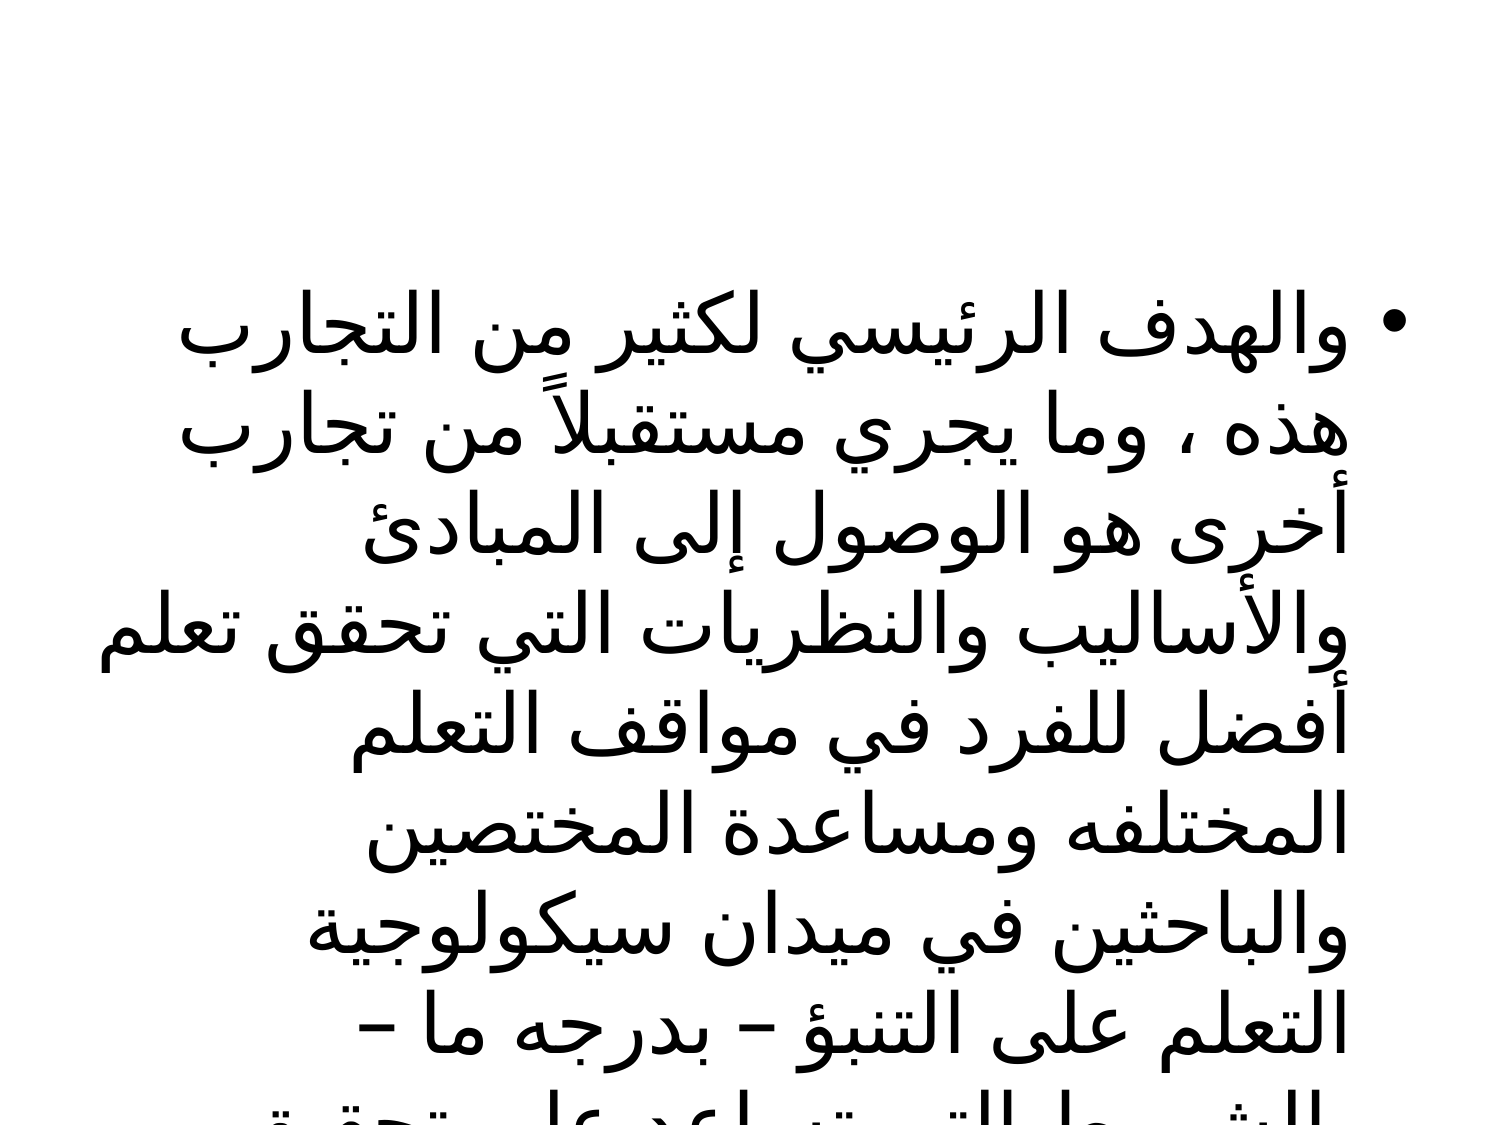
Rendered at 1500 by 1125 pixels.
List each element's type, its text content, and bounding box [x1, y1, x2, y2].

list والهدف الرئيسي لكثير من التجارب هذه ، وما يجري مستقبلاً من تجارب أخرى هو الوصول إلى المبادئ والأساليب والنظريات التي تحقق تعلم أفضل للفرد في مواقف التعلم المختلفه ومساعدة المختصين والباحثين في ميدان سيكولوجية التعلم على التنبؤ – بدرجه ما – بالشروط التي تساعد على تحقيق أهداف عملية التعلم . [75, 262, 1425, 1005]
